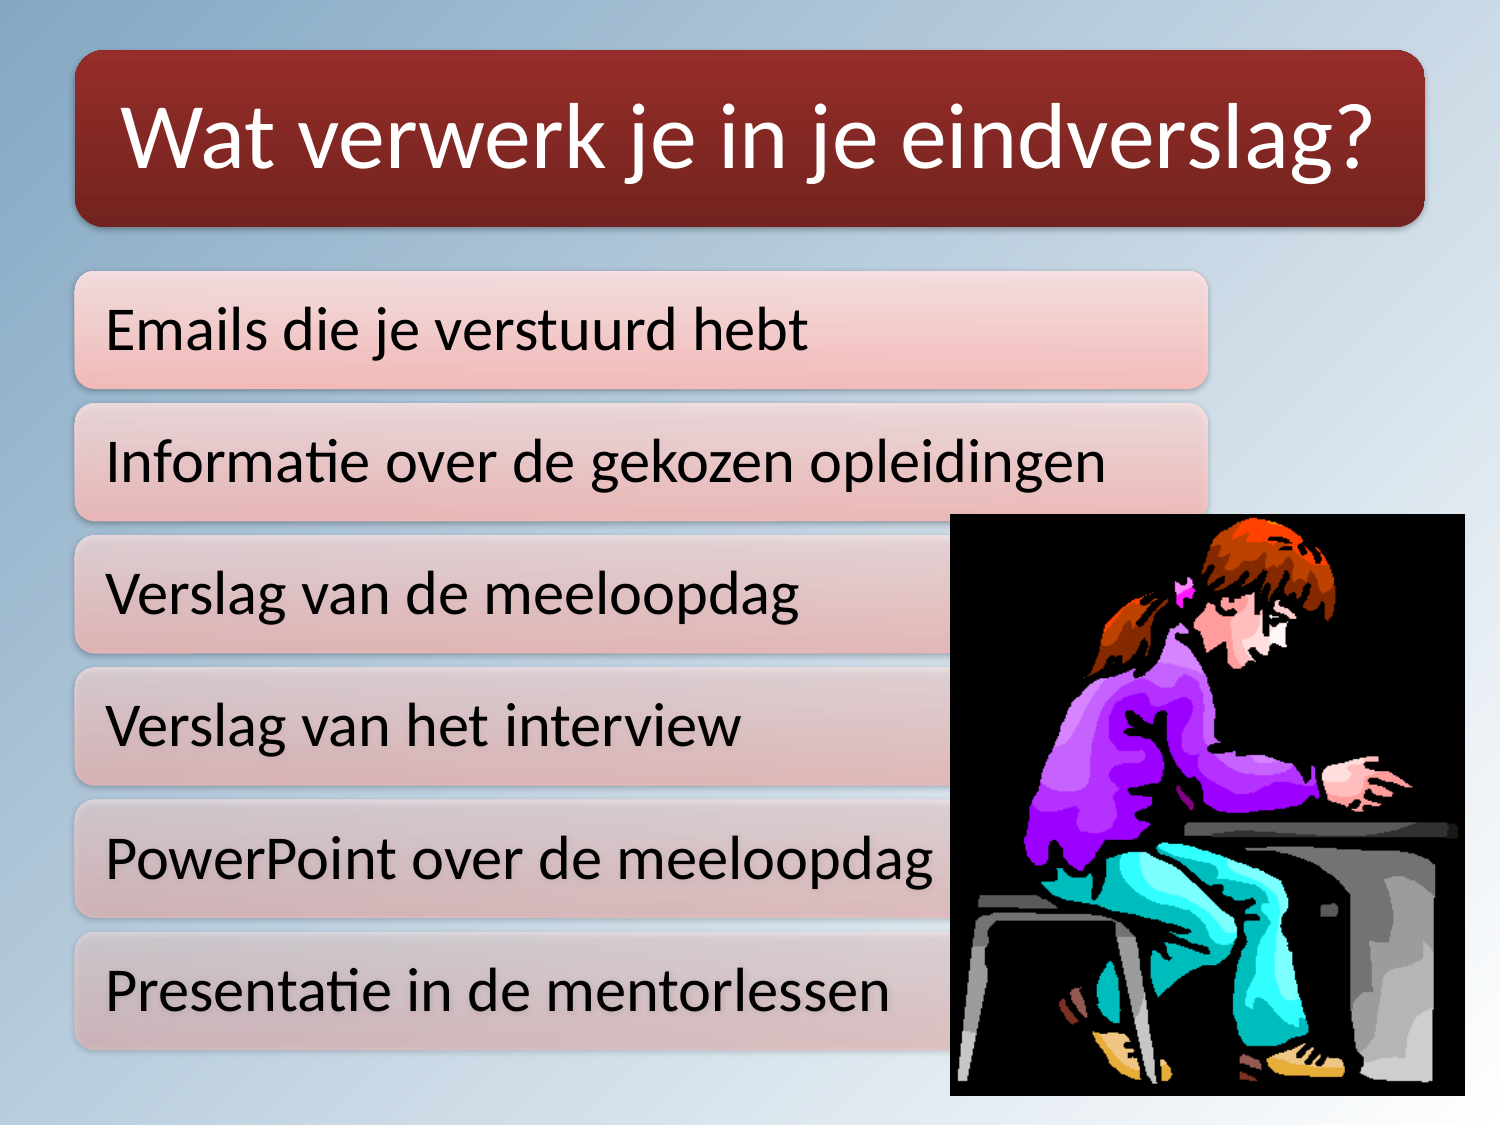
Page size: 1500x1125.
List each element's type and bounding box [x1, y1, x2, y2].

text_box [74, 44, 1426, 233]
list [74, 262, 1209, 1059]
picture [950, 513, 1466, 1096]
